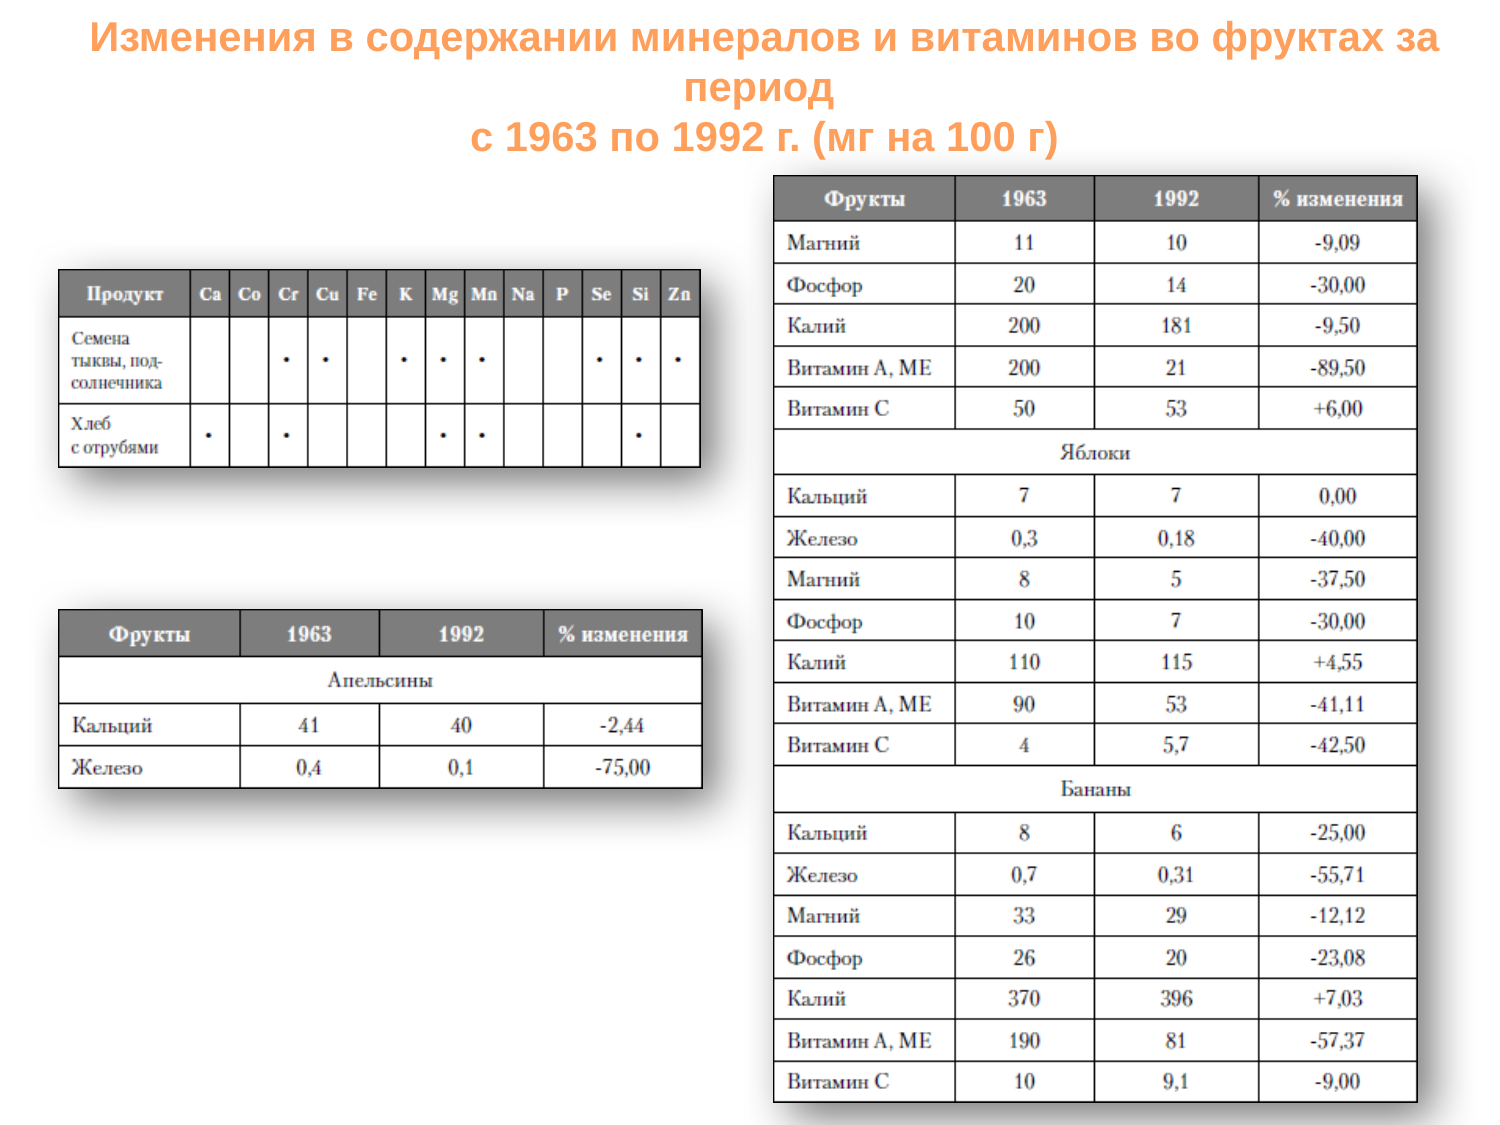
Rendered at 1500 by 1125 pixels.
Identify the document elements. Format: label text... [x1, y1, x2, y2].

text_box Изменения в содержании минералов и витаминов во фруктах за период с 1963 по 1992 г. (мг на 100 г) [0, 1, 1500, 362]
picture [58, 609, 703, 790]
picture [58, 269, 701, 469]
picture [773, 175, 1418, 1103]
